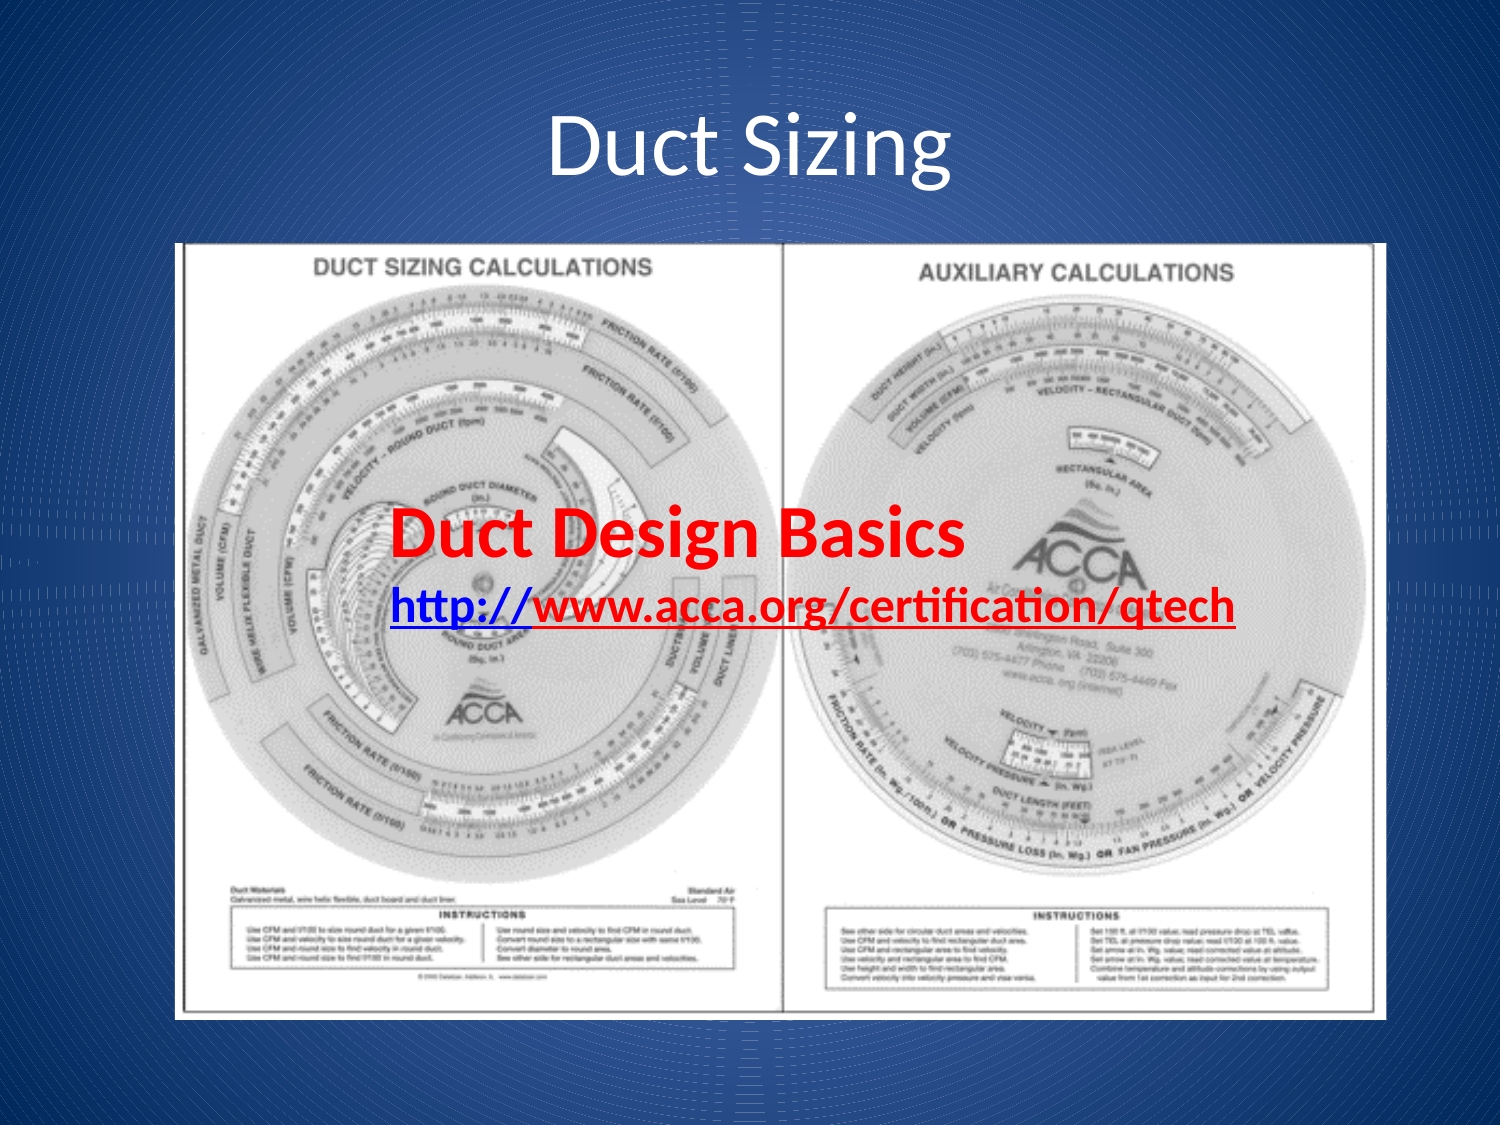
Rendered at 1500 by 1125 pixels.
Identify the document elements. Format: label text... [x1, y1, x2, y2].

title Duct Sizing [75, 45, 1425, 233]
picture [174, 232, 1387, 1021]
